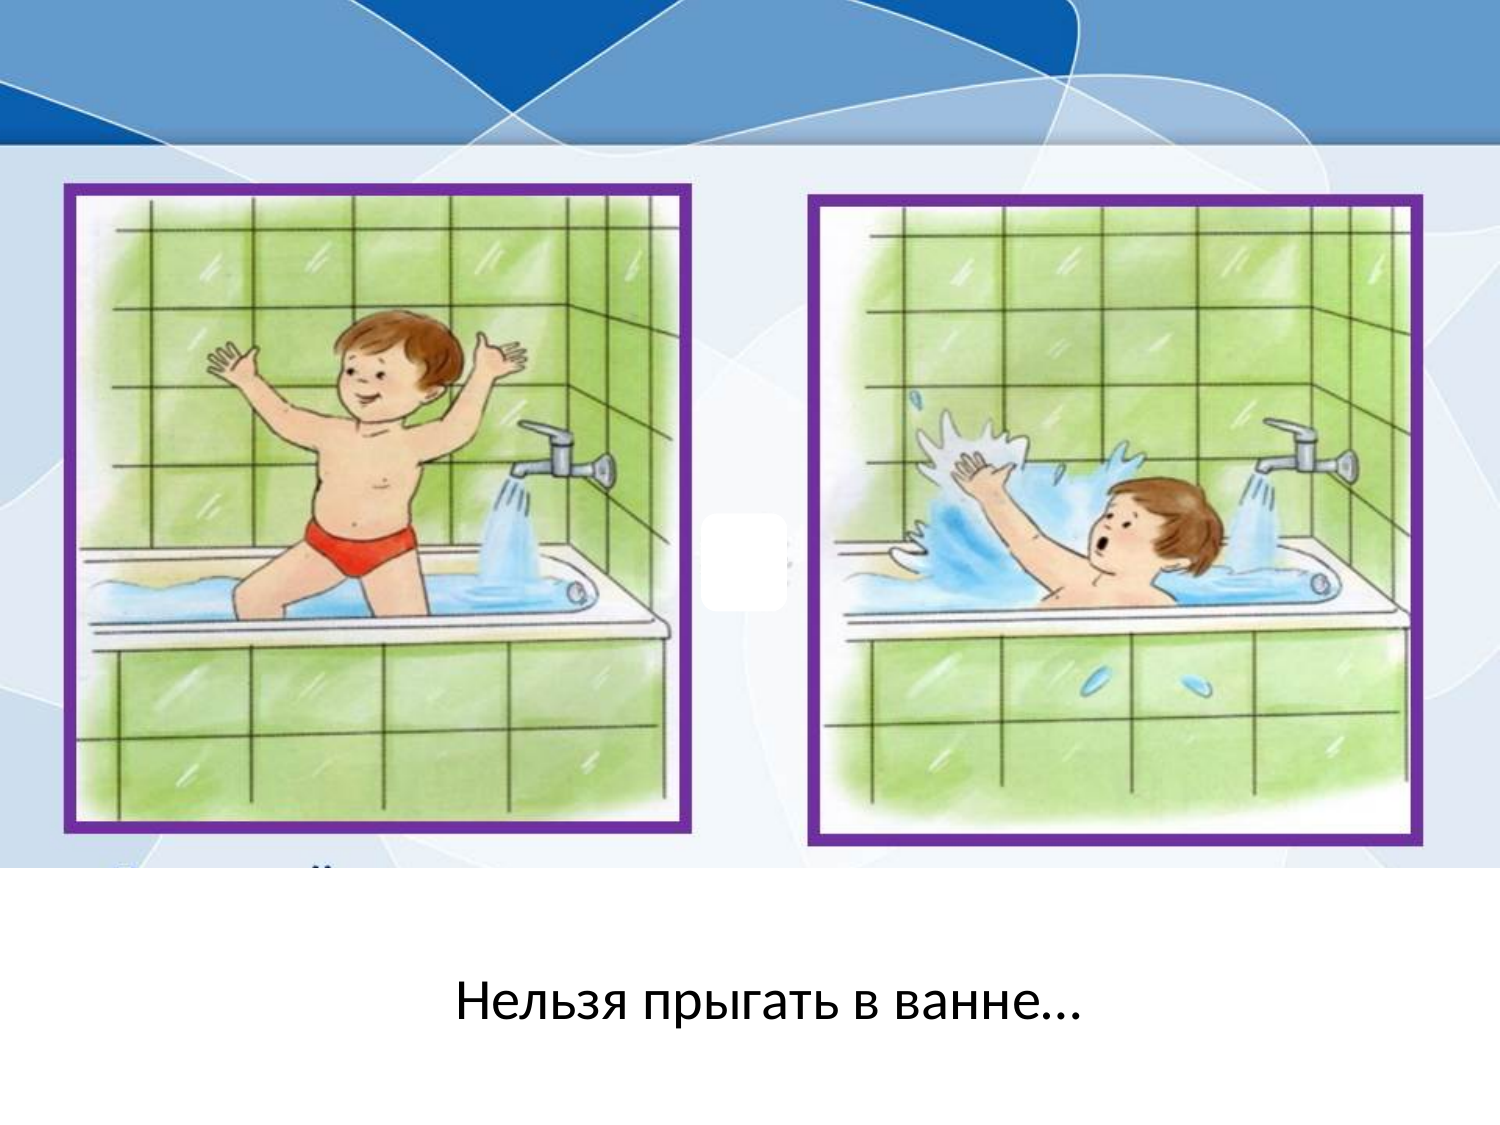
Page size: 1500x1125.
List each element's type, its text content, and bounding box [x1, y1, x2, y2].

picture [0, 0, 1500, 868]
title Нельзя прыгать в ванне… [93, 914, 1444, 1079]
